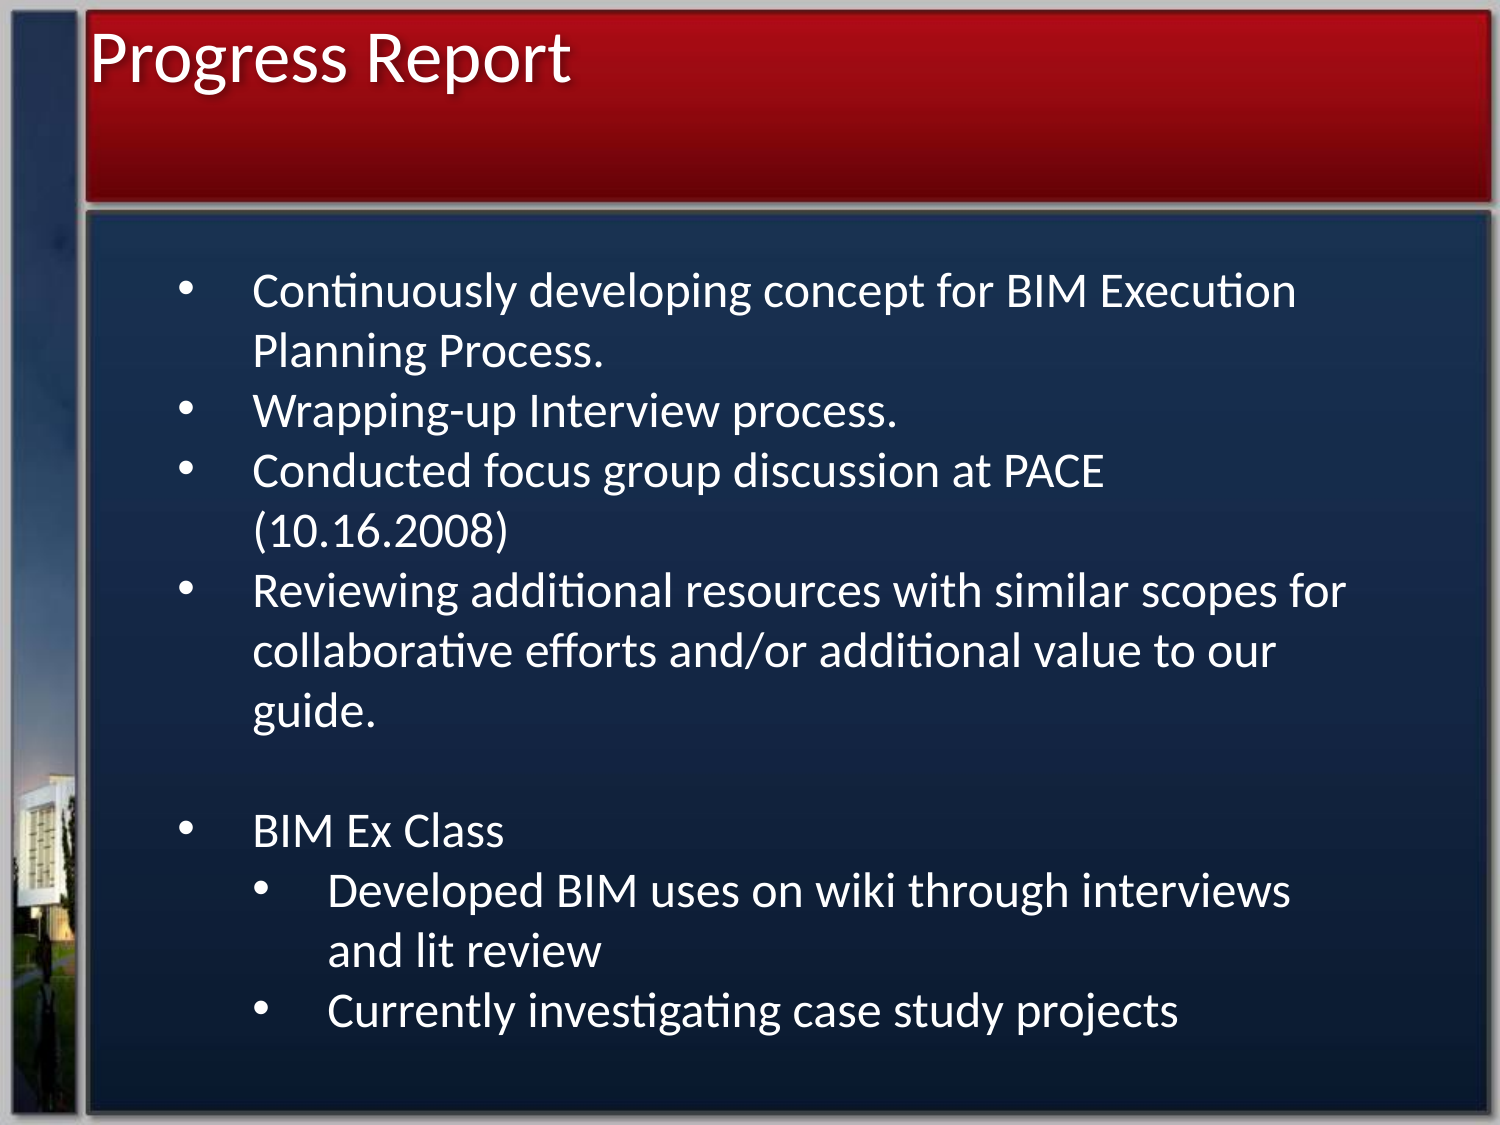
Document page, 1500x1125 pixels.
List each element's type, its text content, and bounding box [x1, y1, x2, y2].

text_box Progress Report [74, 0, 963, 105]
text_box Continuously developing concept for BIM Execution Planning Process. Wrapping-up Interview process. Conducted focus group discussion at PACE (10.16.2008) Reviewing additional resources with similar scopes for collaborative efforts and/or additional value to our guide. BIM Ex Class Developed BIM uses on wiki through interviews and lit review Currently investigating case study projects [87, 200, 1388, 1045]
picture [0, 0, 1500, 1125]
